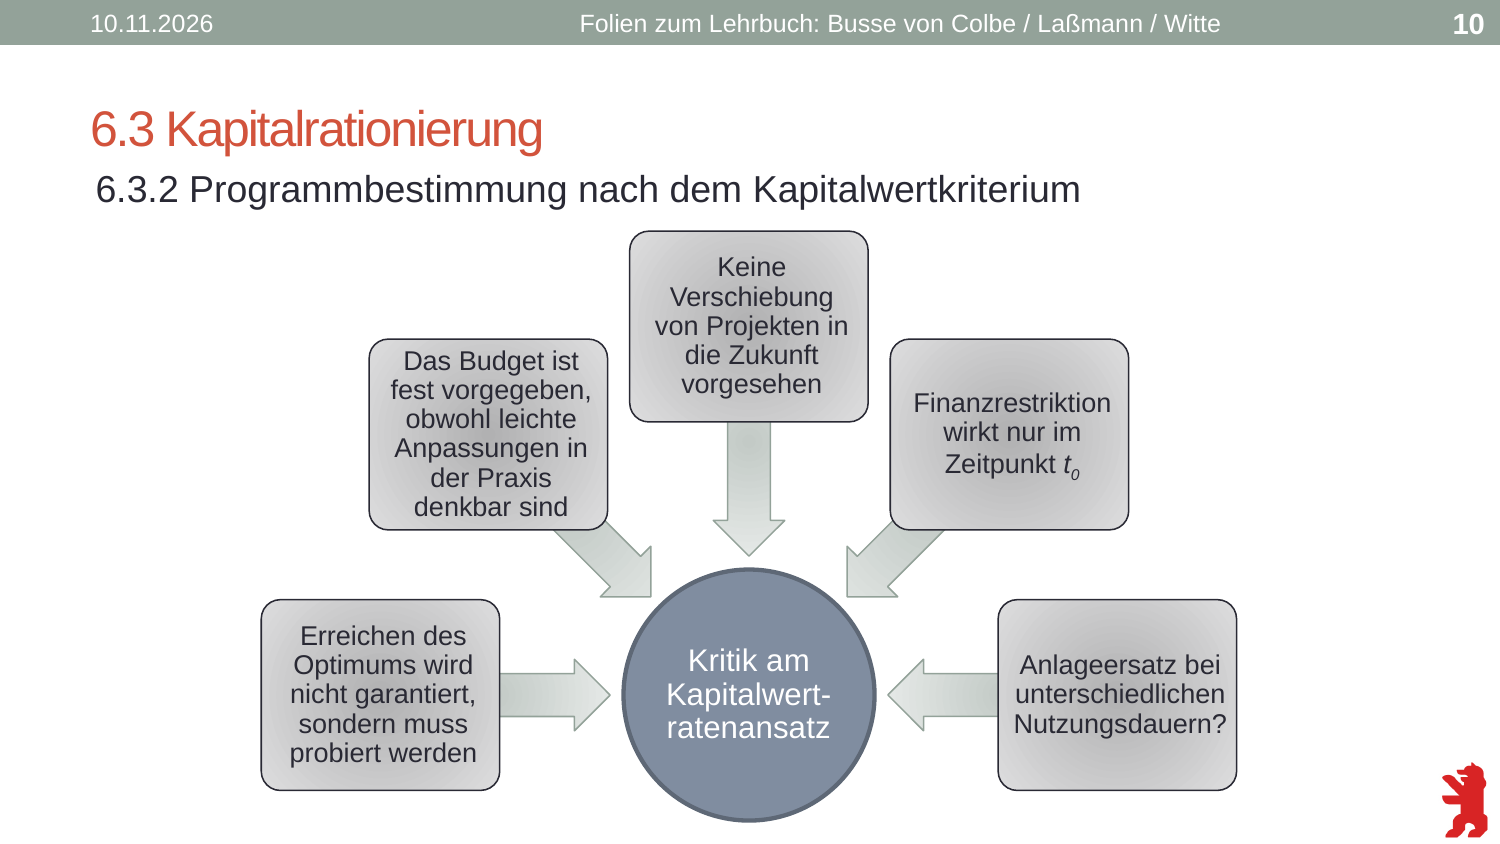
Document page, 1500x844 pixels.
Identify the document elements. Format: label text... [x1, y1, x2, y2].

footer Folien zum Lehrbuch: Busse von Colbe / Laßmann / Witte [562, 2, 1238, 43]
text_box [108, 230, 1390, 821]
slide_number 10 [1325, 2, 1500, 43]
picture [1434, 760, 1500, 844]
text_box 6.3.2 Programmbestimmung nach dem Kapitalwertkriterium [80, 157, 1097, 217]
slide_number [75, 2, 550, 43]
title 6.3 Kapitalrationierung [75, 65, 1425, 188]
